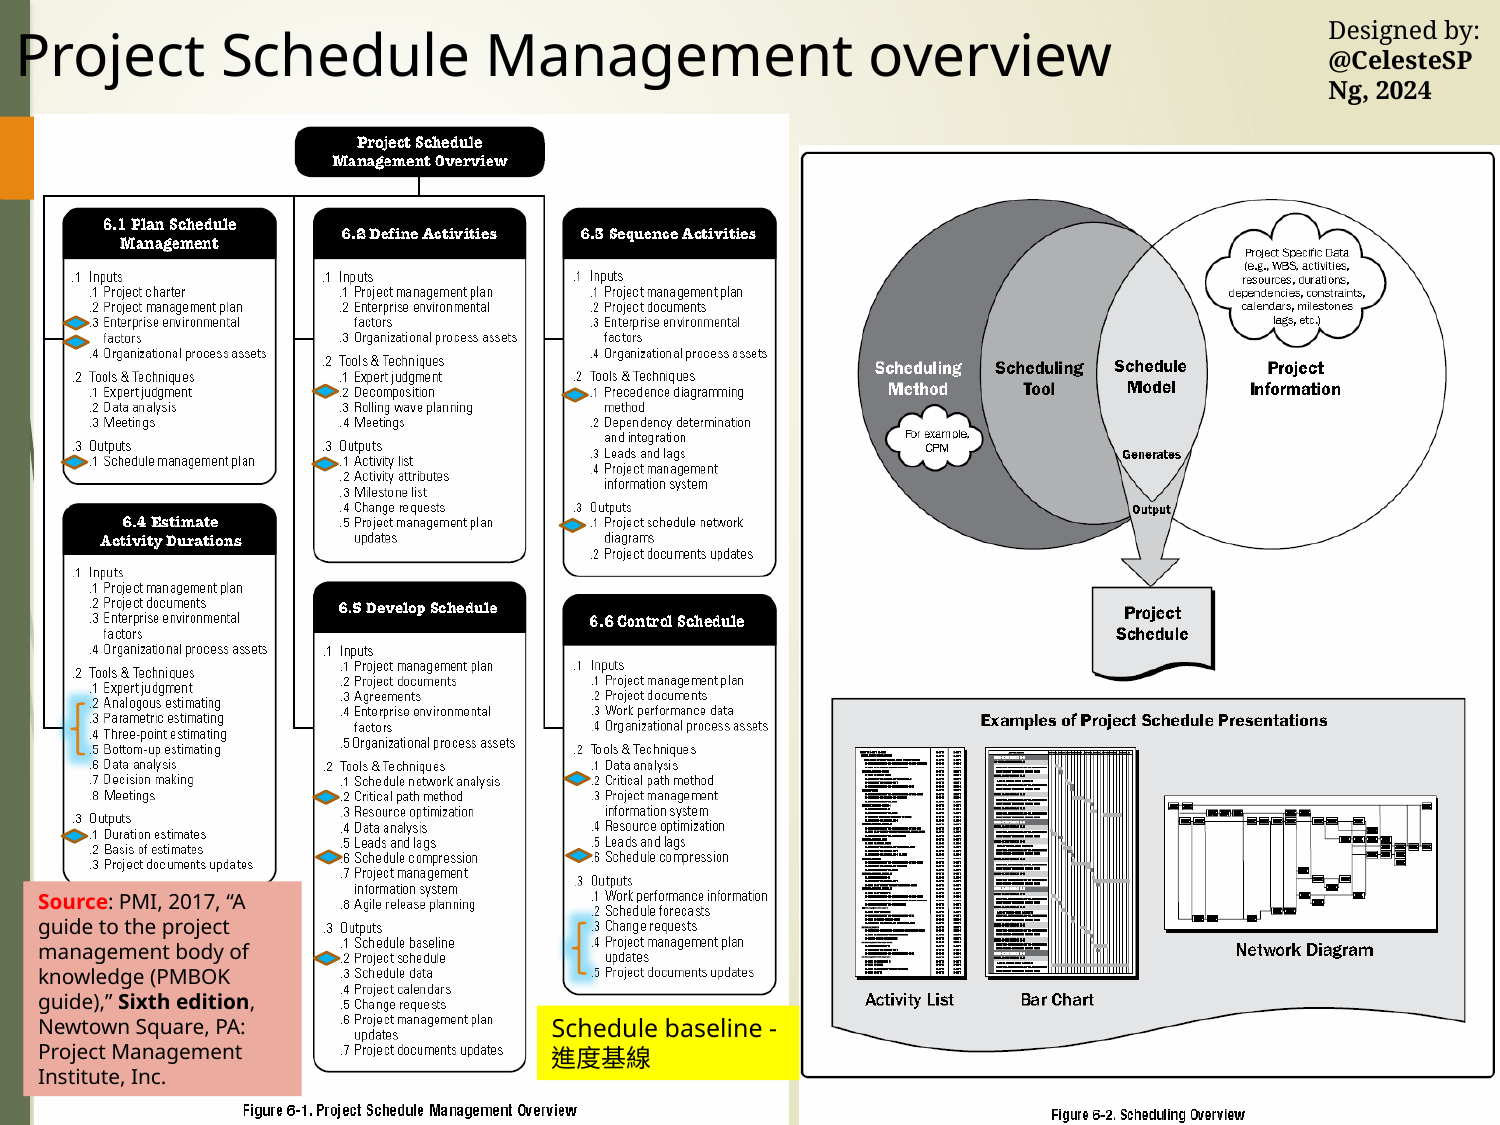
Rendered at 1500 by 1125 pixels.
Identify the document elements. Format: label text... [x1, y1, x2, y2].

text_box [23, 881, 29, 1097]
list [34, 114, 789, 1125]
title Project Schedule Management overview [0, 10, 1361, 98]
picture [799, 144, 1500, 1125]
